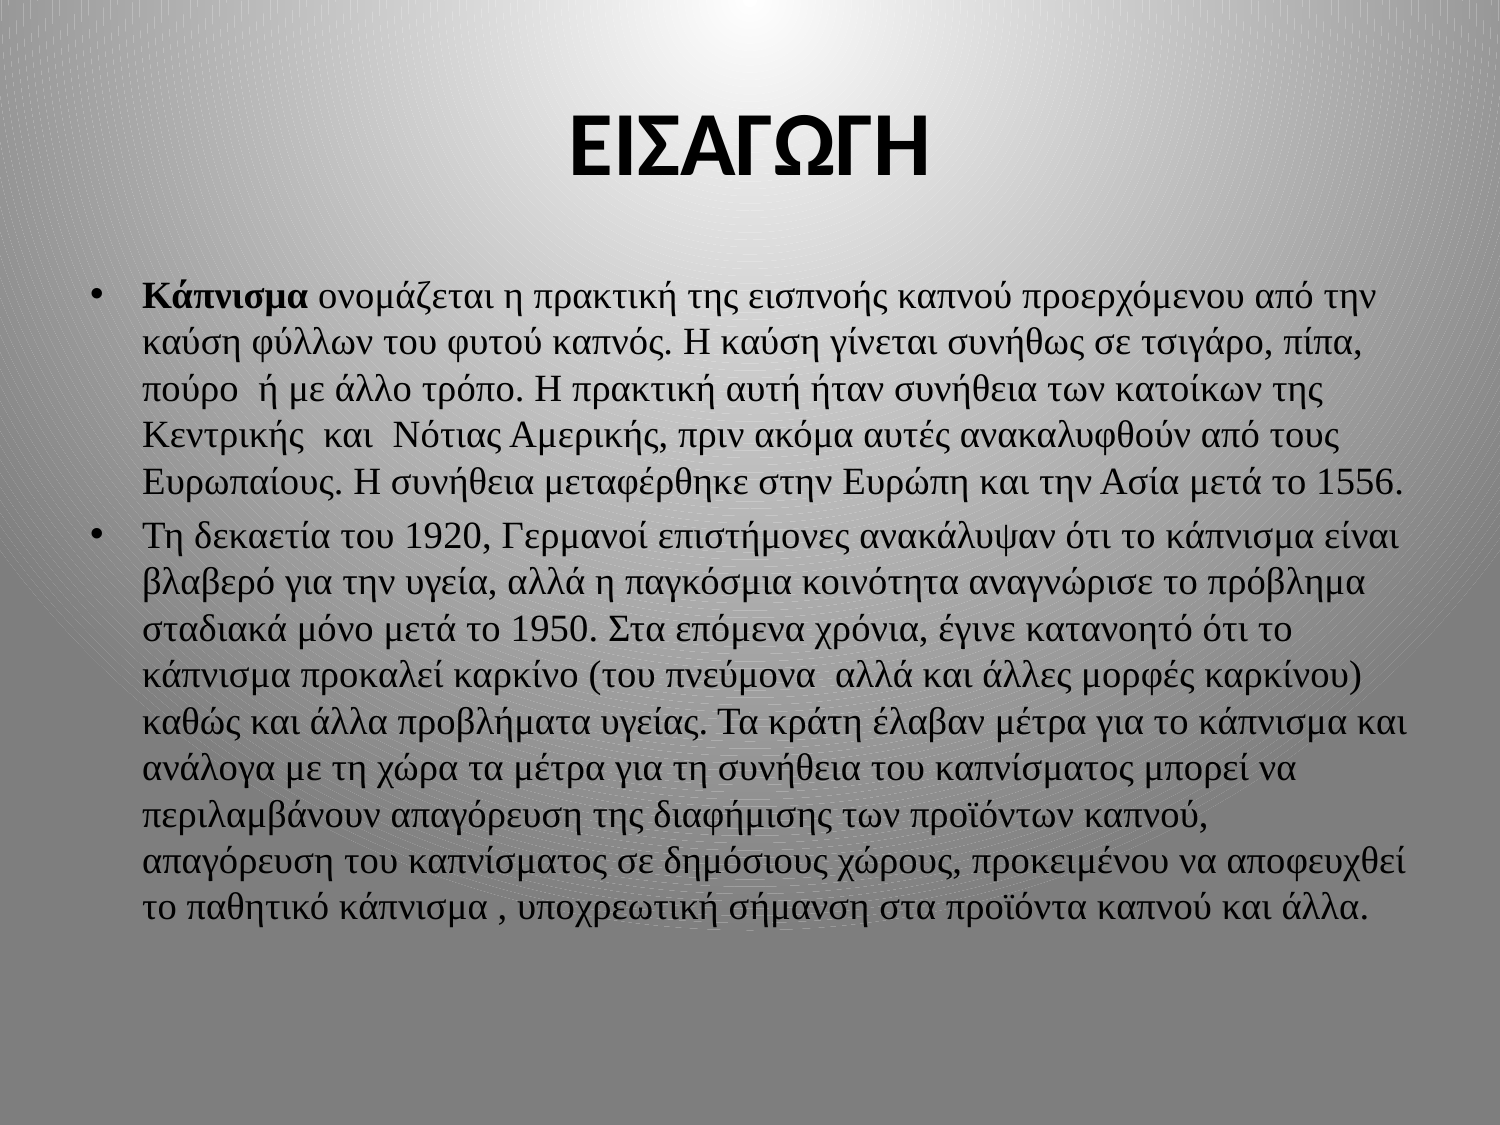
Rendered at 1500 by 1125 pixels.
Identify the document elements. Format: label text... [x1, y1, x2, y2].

title ΕΙΣΑΓΩΓΗ [75, 45, 1425, 233]
list Κάπνισμα ονομάζεται η πρακτική της εισπνοής καπνού προερχόμενου από την καύση φύλλων του φυτού καπνός. Η καύση γίνεται συνήθως σε τσιγάρο, πίπα, πούρο ή με άλλο τρόπο. Η πρακτική αυτή ήταν συνήθεια των κατοίκων της Κεντρικής και Νότιας Αμερικής, πριν ακόμα αυτές ανακαλυφθούν από τους Ευρωπαίους. Η συνήθεια μεταφέρθηκε στην Ευρώπη και την Ασία μετά το 1556. Τη δεκαετία του 1920, Γερμανοί επιστήμονες ανακάλυψαν ότι το κάπνισμα είναι βλαβερό για την υγεία, αλλά η παγκόσμια κοινότητα αναγνώρισε το πρόβλημα σταδιακά μόνο μετά το 1950. Στα επόμενα χρόνια, έγινε κατανοητό ότι το κάπνισμα προκαλεί καρκίνο (του πνεύμονα αλλά και άλλες μορφές καρκίνου) καθώς και άλλα προβλήματα υγείας. Τα κράτη έλαβαν μέτρα για το κάπνισμα και ανάλογα με τη χώρα τα μέτρα για τη συνήθεια του καπνίσματος μπορεί να περιλαμβάνουν απαγόρευση της διαφήμισης των προϊόντων καπνού, απαγόρευση του καπνίσματος σε δημόσιους χώρους, προκειμένου να αποφευχθεί το παθητικό κάπνισμα , υποχρεωτική σήμανση στα προϊόντα καπνού και άλλα. [75, 262, 1425, 1005]
